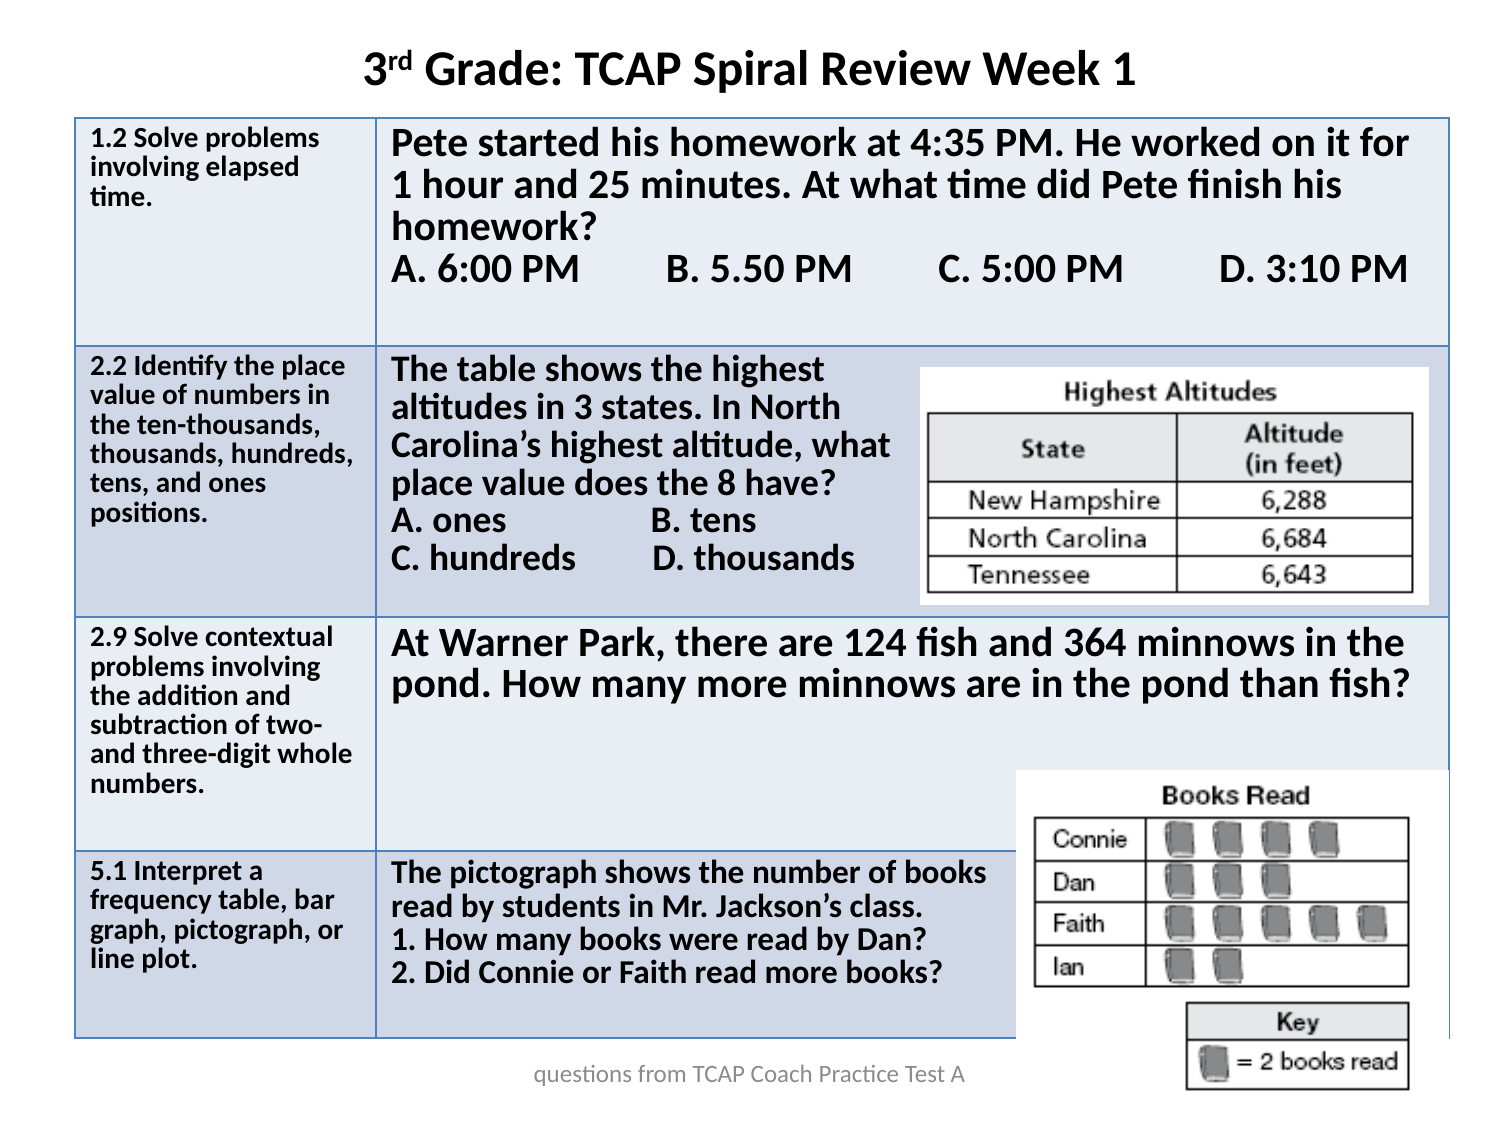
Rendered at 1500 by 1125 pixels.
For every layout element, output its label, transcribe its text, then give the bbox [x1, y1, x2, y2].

footer questions from TCAP Coach Practice Test A [512, 1042, 988, 1103]
table_cell 2.9 Solve contextual problems involving the addition and subtraction of two- and three-digit whole numbers. [76, 618, 375, 850]
picture [920, 366, 1429, 605]
table_cell At Warner Park, there are 124 fish and 364 minnows in the pond. How many more minnows are in the pond than fish? [377, 618, 1448, 850]
table_cell The table shows the highest altitudes in 3 states. In North Carolina’s highest altitude, what place value does the 8 have? A. ones B. tens C. hundreds D. thousands [377, 347, 1448, 616]
table_header Pete started his homework at 4:35 PM. He worked on it for 1 hour and 25 minutes. At what time did Pete finish his homework? A. 6:00 PM B. 5.50 PM C. 5:00 PM D. 3:10 PM [377, 119, 1448, 345]
table_cell The pictograph shows the number of books read by students in Mr. Jackson’s class. 1. How many books were read by Dan? 2. Did Connie or Faith read more books? [377, 852, 1010, 1037]
table_header 1.2 Solve problems involving elapsed time. [76, 119, 375, 345]
table_cell 2.2 Identify the place value of numbers in the ten-thousands, thousands, hundreds, tens, and ones positions. [76, 347, 375, 616]
picture [1015, 770, 1449, 1099]
title 3rd Grade: TCAP Spiral Review Week 1 [74, 44, 1426, 86]
table_cell 5.1 Interpret a frequency table, bar graph, pictograph, or line plot. [76, 852, 375, 1037]
